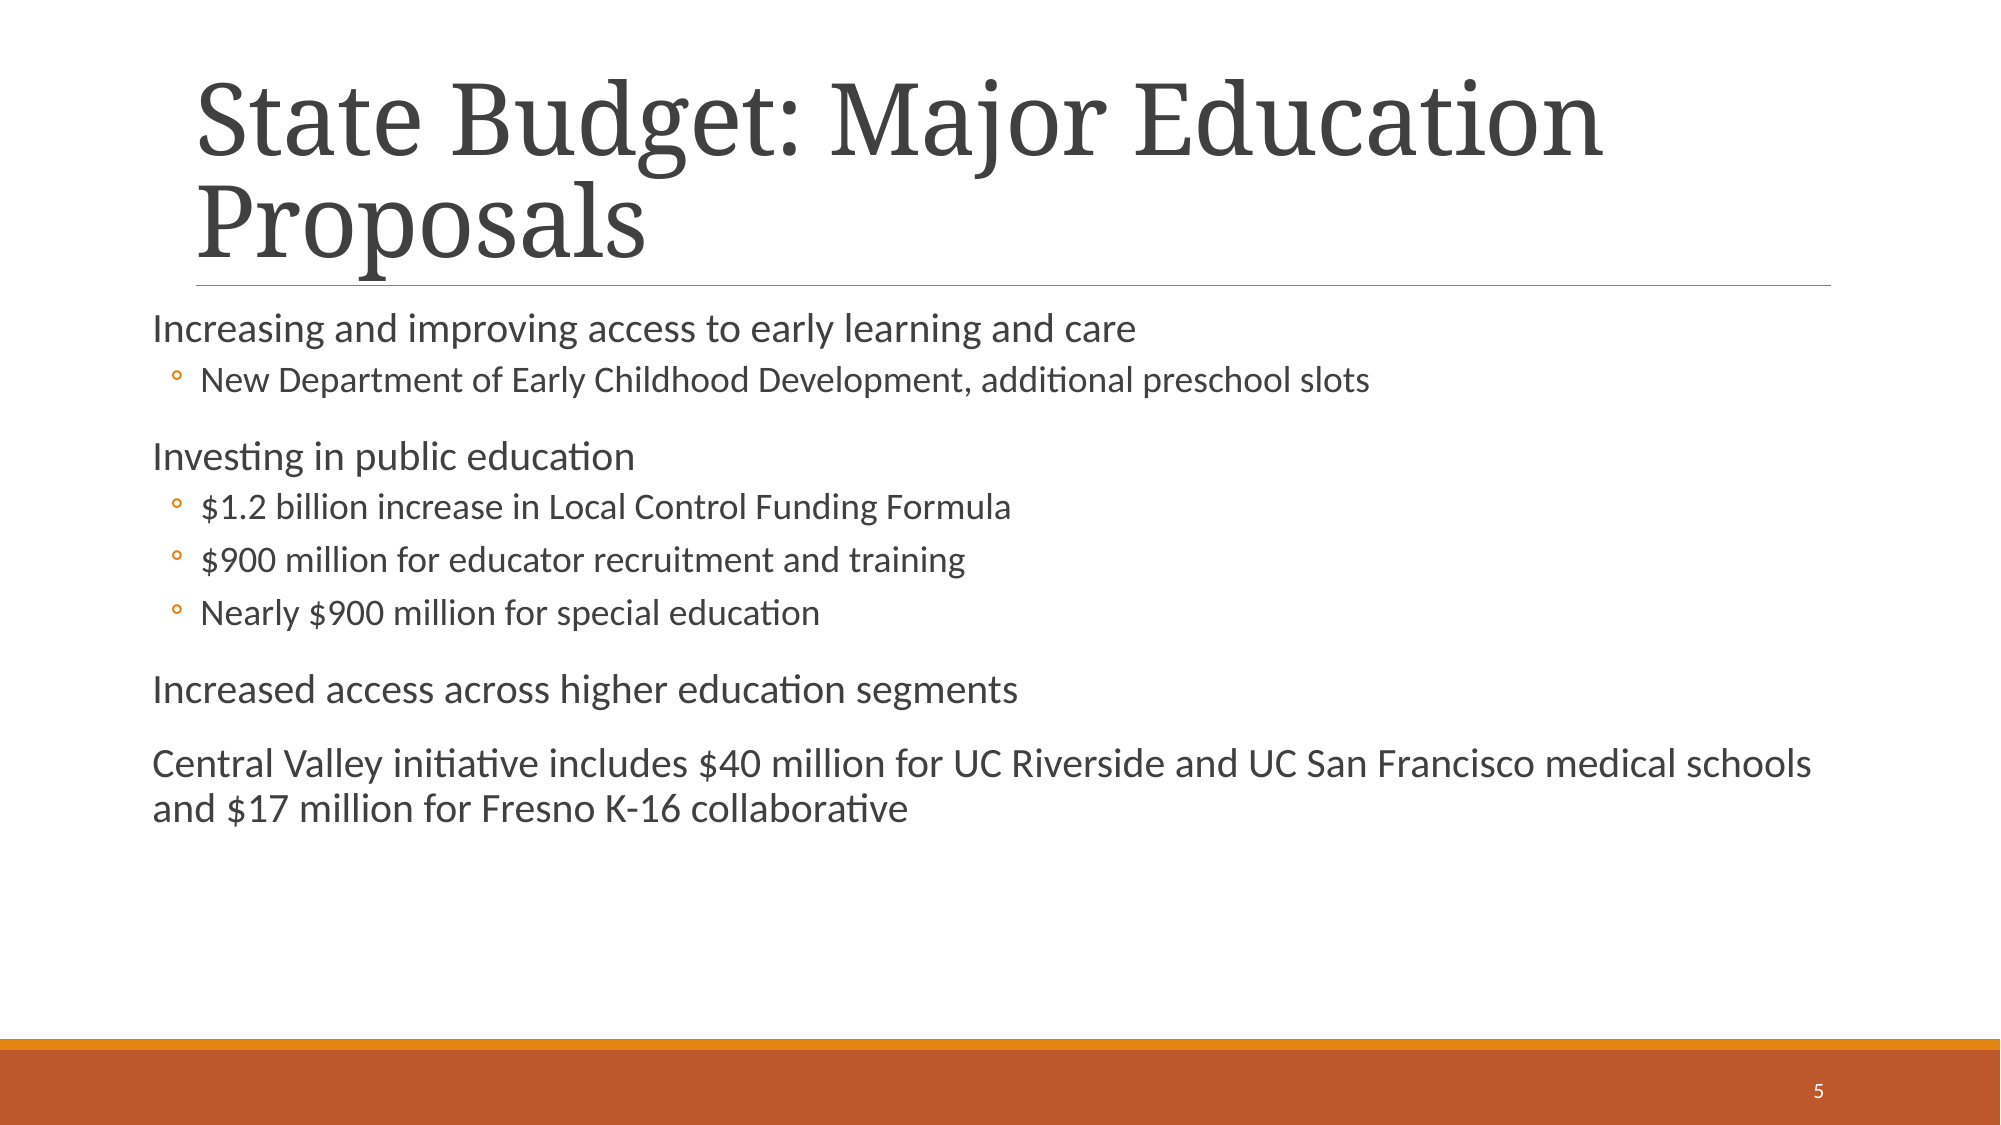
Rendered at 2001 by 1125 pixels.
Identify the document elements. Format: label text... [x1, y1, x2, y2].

list Increasing and improving access to early learning and care New Department of Early Childhood Development, additional preschool slots Investing in public education $1.2 billion increase in Local Control Funding Formula $900 million for educator recruitment and training Nearly $900 million for special education Increased access across higher education segments Central Valley initiative includes $40 million for UC Riverside and UC San Francisco medical schools and $17 million for Fresno K-16 collaborative [137, 299, 1863, 933]
slide_number 5 [1624, 1059, 1840, 1120]
title State Budget: Major Education Proposals [180, 47, 1830, 285]
